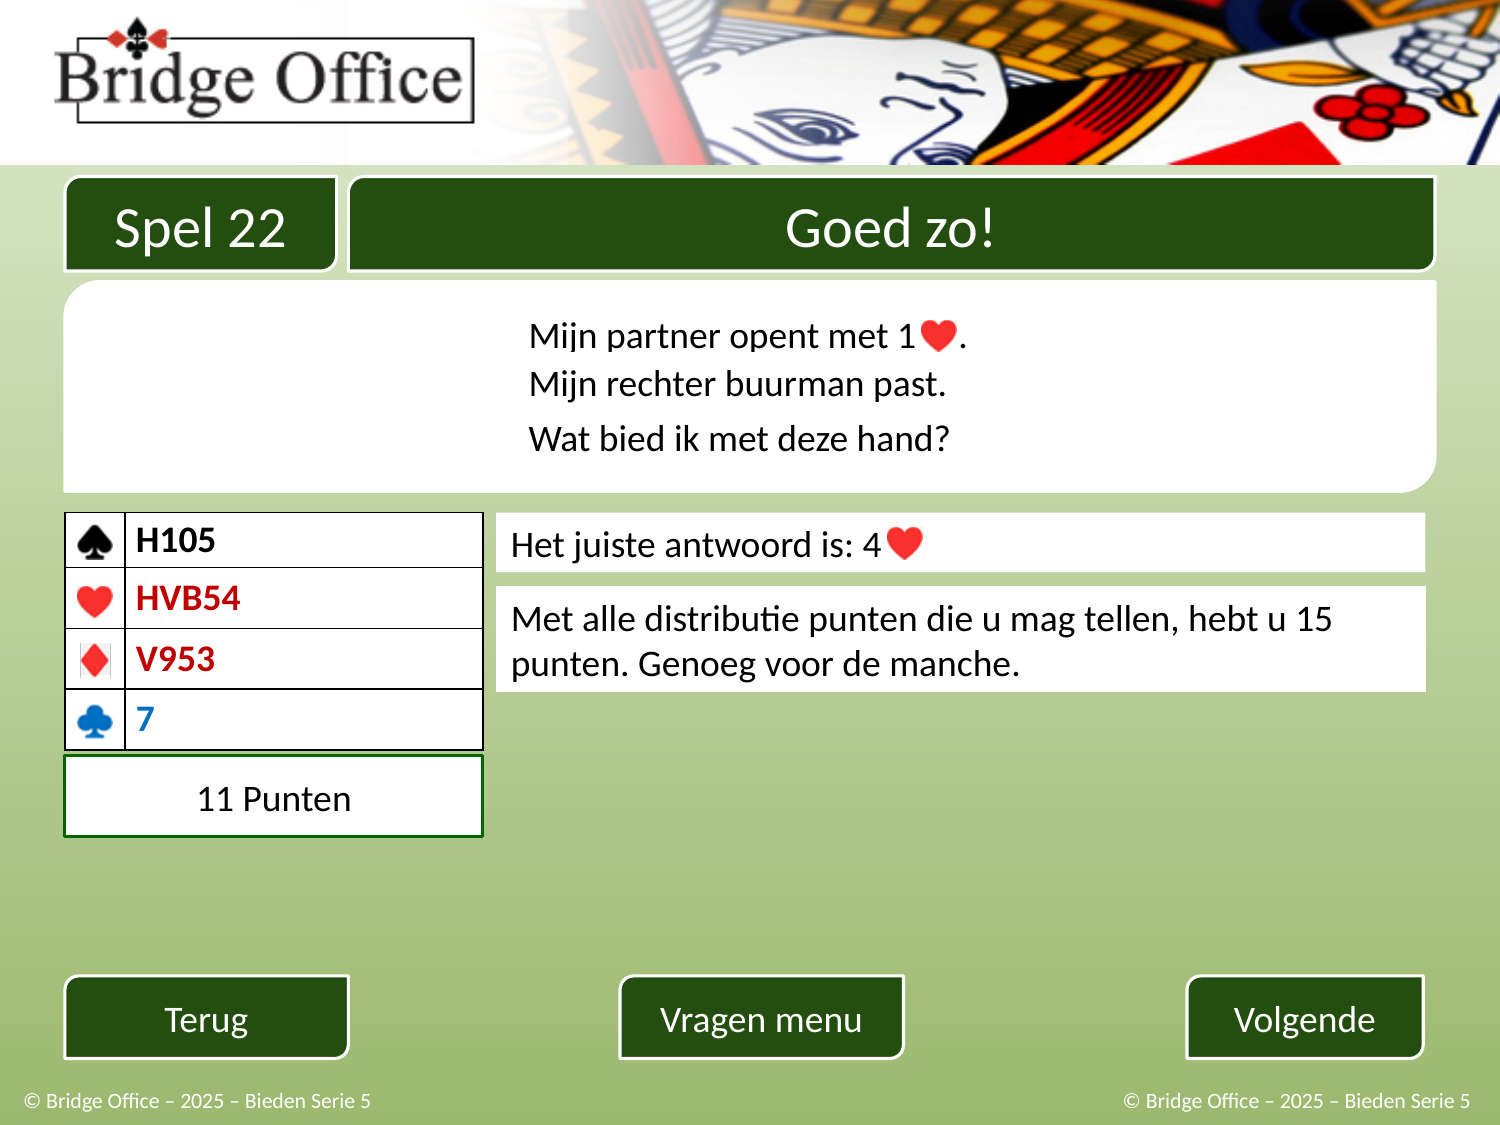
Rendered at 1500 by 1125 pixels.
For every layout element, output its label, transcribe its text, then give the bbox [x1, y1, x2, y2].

text_box © Bridge Office – 2025 – Bieden Serie 5 [8, 1079, 393, 1121]
table_header H105 [126, 513, 482, 567]
picture [77, 585, 113, 618]
text_box Goed zo! [346, 178, 1437, 273]
table_cell HVB54 [126, 568, 482, 628]
text_box Spel 22 [63, 178, 339, 273]
text_box Het juiste antwoord is: 4 [496, 512, 1426, 573]
text_box © Bridge Office – 2025 – Bieden Serie 5 [1107, 1079, 1500, 1121]
table_cell [66, 629, 124, 688]
text_box Terug [63, 974, 350, 1061]
table_cell [66, 568, 124, 628]
picture [77, 703, 113, 740]
picture [887, 527, 923, 560]
picture [77, 643, 113, 679]
text_box [63, 280, 1437, 493]
text_box Wat bied ik met deze hand? [513, 406, 987, 467]
table_cell [66, 690, 124, 749]
table_header [66, 513, 124, 567]
table_cell V953 [126, 629, 482, 688]
text_box 11 Punten [63, 754, 484, 838]
text_box Volgende [1185, 974, 1425, 1061]
table_cell 7 [126, 690, 482, 749]
text_box Met alle distributie punten die u mag tellen, hebt u 15 punten. Genoeg voor de manche. [496, 586, 1426, 692]
picture [0, 0, 1500, 166]
text_box Mijn rechter buurman past. [513, 352, 987, 406]
picture [920, 320, 957, 353]
text_box Vragen menu [618, 974, 906, 1061]
text_box Mijn partner opent met 1 . [513, 303, 1022, 364]
picture [77, 524, 113, 561]
